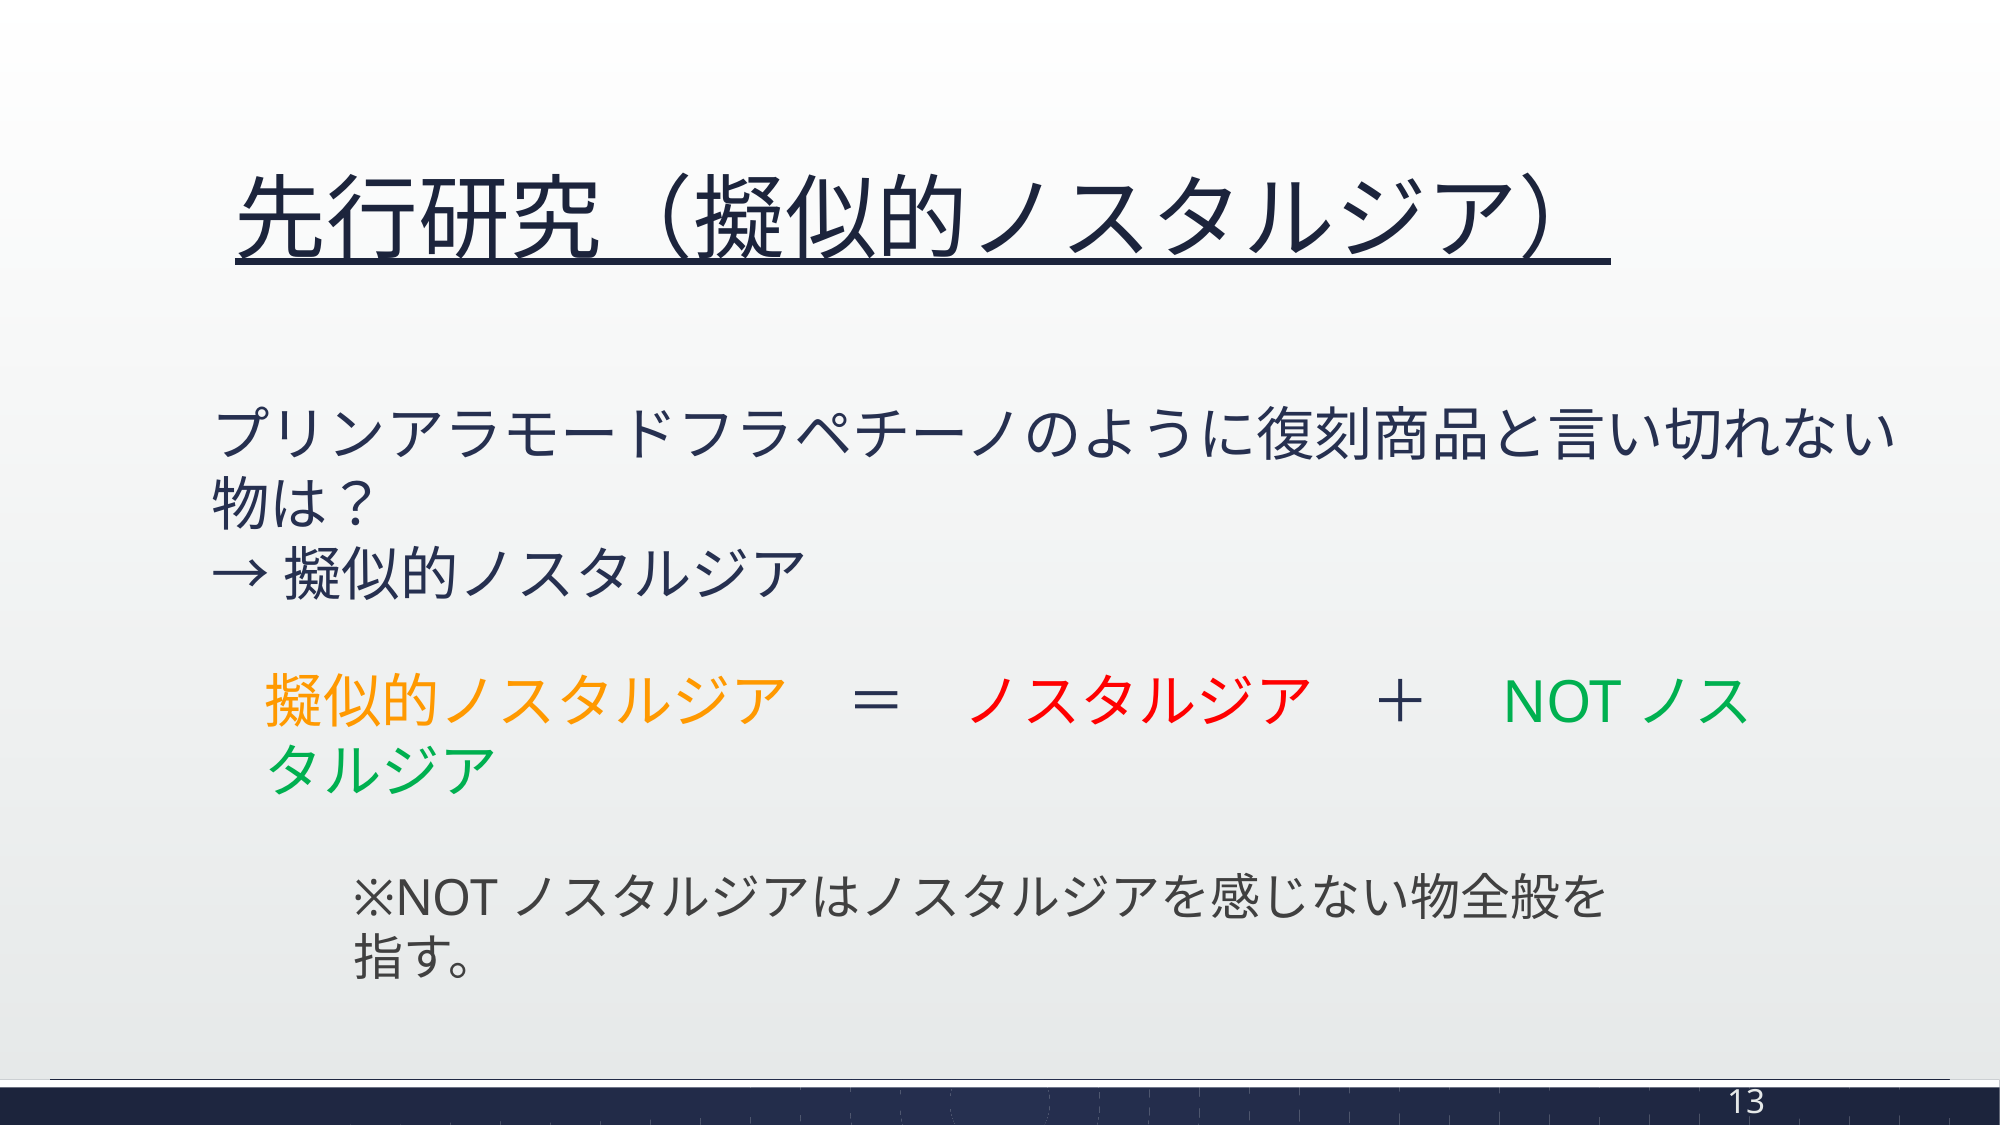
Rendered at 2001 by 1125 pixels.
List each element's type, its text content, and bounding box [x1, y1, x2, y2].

text_box プリンアラモードフラペチーノのように復刻商品と言い切れない物は？ →擬似的ノスタルジア [196, 389, 1937, 615]
slide_number 13 [1674, 1083, 1780, 1122]
text_box ※NOTノスタルジアはノスタルジアを感じない物全般を指す。 [338, 857, 1638, 993]
title 先行研究（擬似的ノスタルジア） [219, 76, 1780, 279]
text_box 擬似的ノスタルジア ＝ ノスタルジア ＋ NOTノスタルジア [250, 656, 1775, 812]
